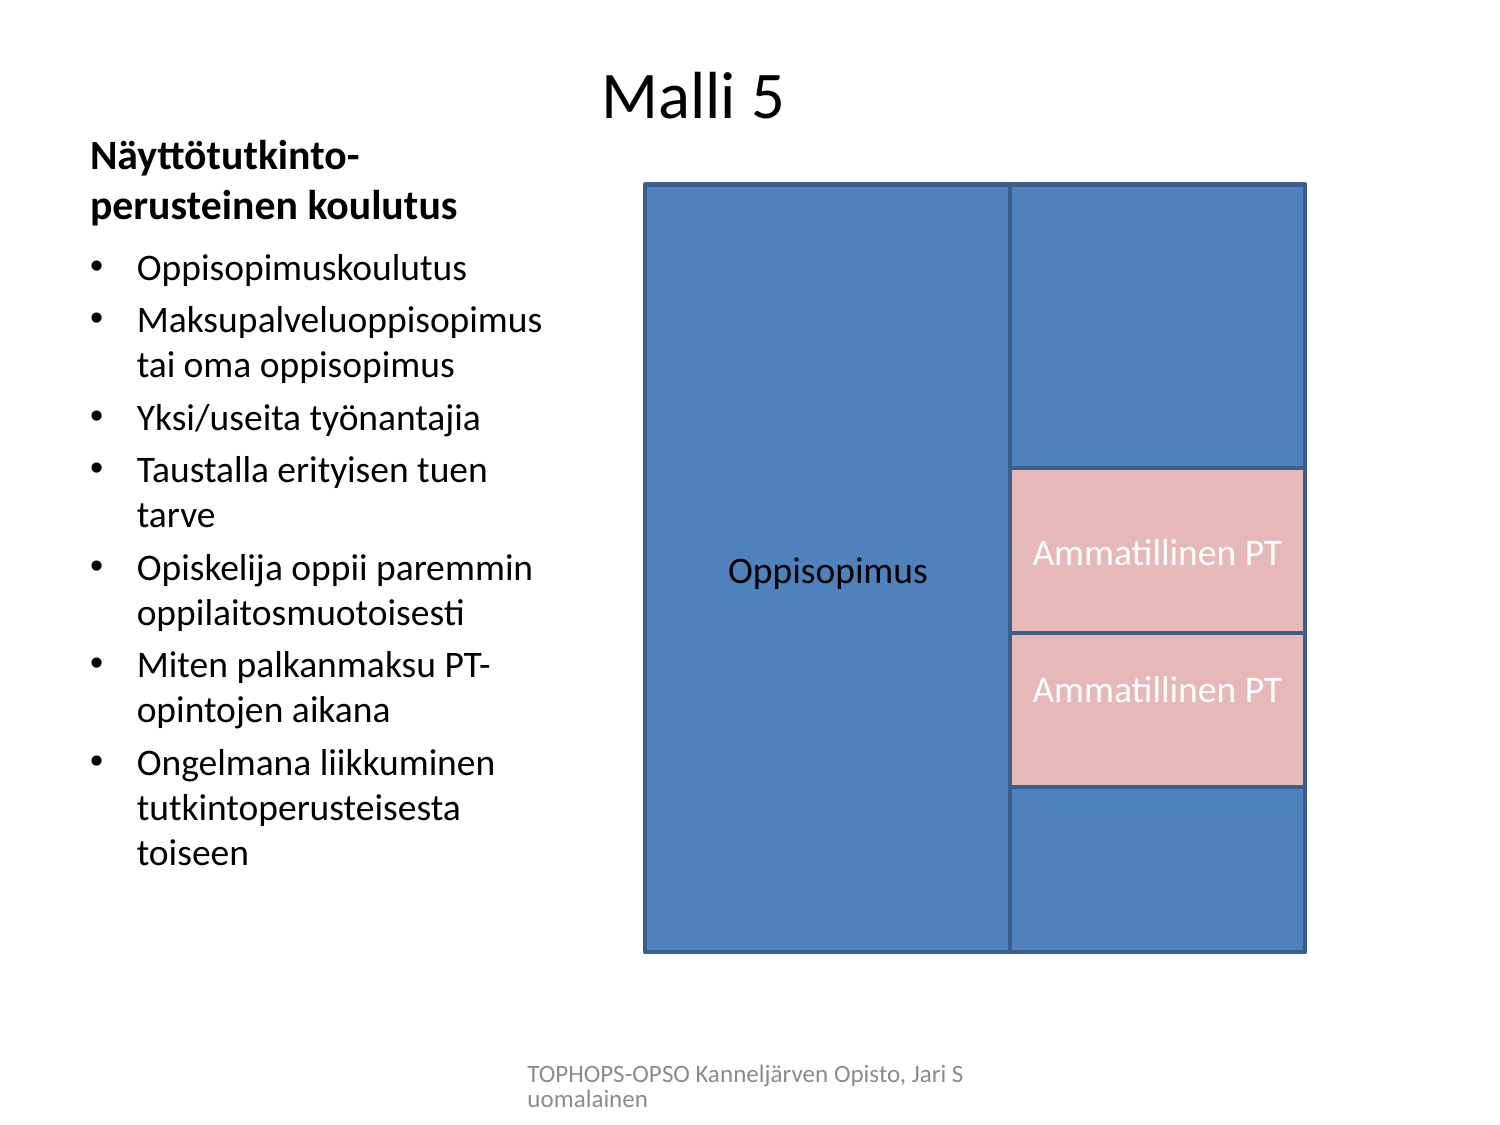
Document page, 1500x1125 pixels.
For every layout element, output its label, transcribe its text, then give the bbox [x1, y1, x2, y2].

text_box Ammatillinen PT [1008, 631, 1307, 785]
list Oppisopimuskoulutus Maksupalveluoppisopimus tai oma oppisopimus Yksi/useita työnantajia Taustalla erityisen tuen tarve Opiskelija oppii paremmin oppilaitosmuotoisesti Miten palkanmaksu PT-opintojen aikana Ongelmana liikkuminen tutkintoperusteisesta toiseen [75, 235, 569, 1005]
footer TOPHOPS-OPSO Kanneljärven Opisto, Jari Suomalainen [512, 1042, 988, 1103]
text_box Ammatillinen PT [1008, 466, 1307, 631]
text_box [1008, 785, 1307, 954]
title Näyttötutkinto-perusteinen koulutus [75, 44, 569, 235]
list Malli 5 [586, 44, 1425, 1005]
text_box Oppisopimus [643, 182, 1008, 954]
text_box [1008, 182, 1307, 466]
